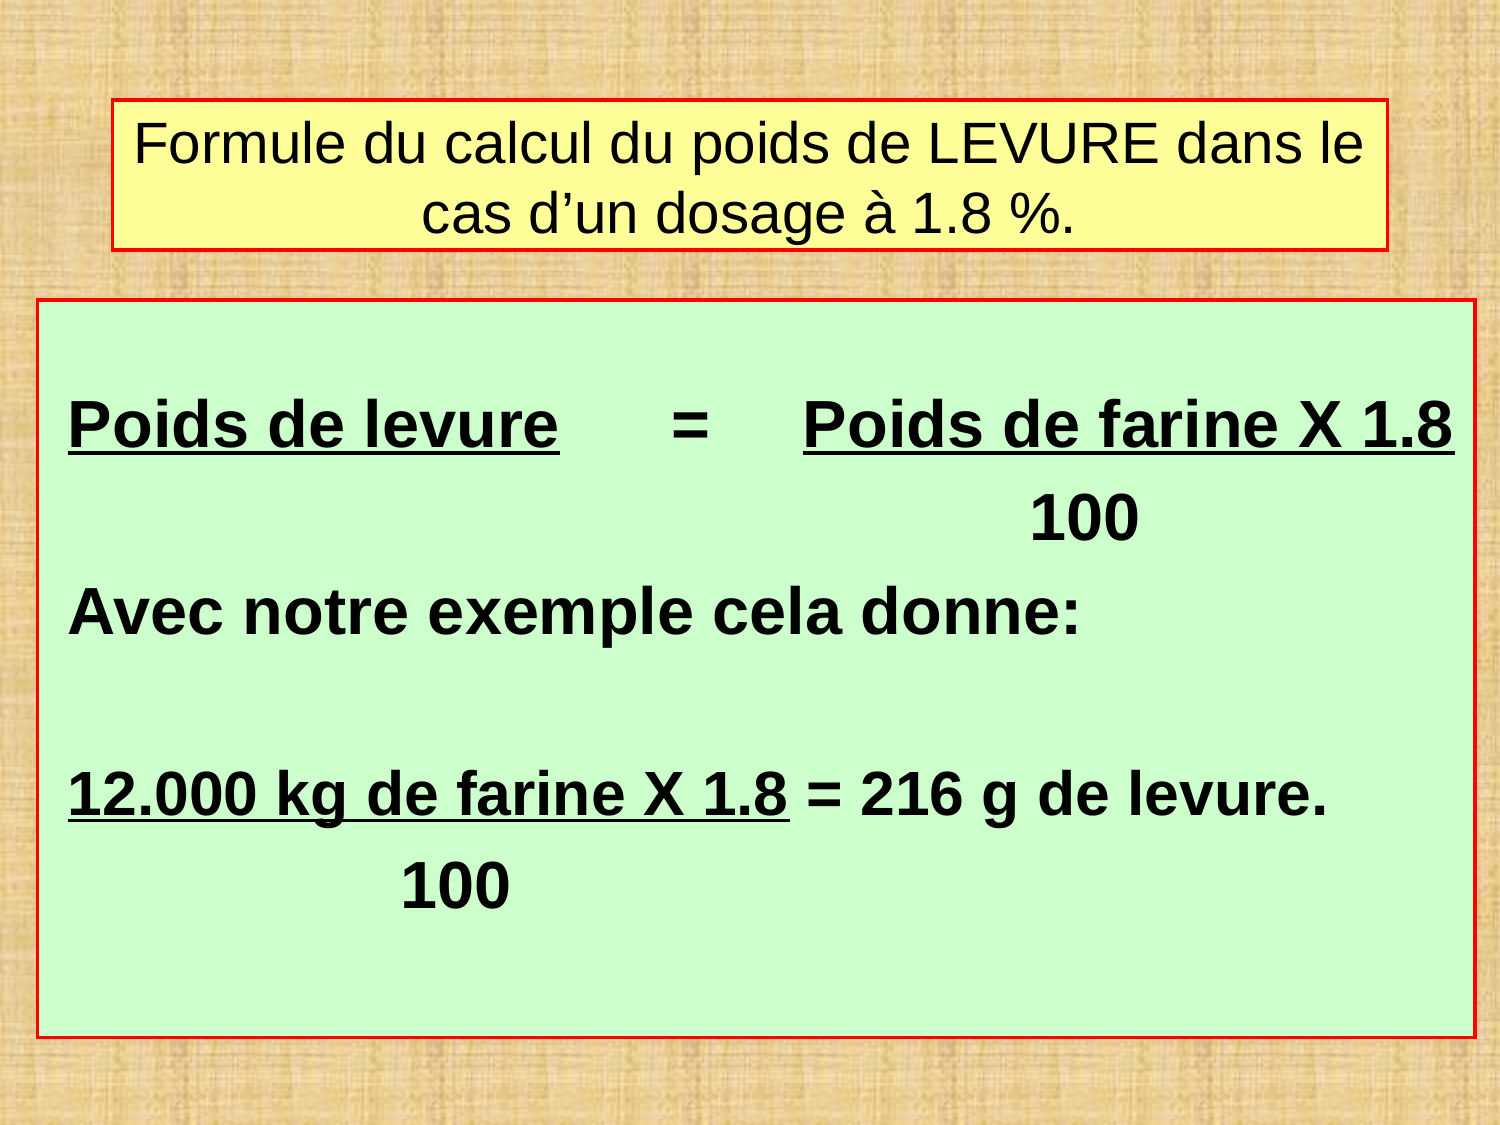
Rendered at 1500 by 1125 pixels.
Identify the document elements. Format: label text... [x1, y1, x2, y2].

picture [0, 0, 1500, 1125]
title Formule du calcul du poids de LEVURE dans le cas d’un dosage à 1.8 %. [112, 99, 1388, 250]
list Poids de levure = Poids de farine X 1.8 100 Avec notre exemple cela donne: 12.000 kg de farine X 1.8 = 216 g de levure. 100 [37, 299, 1475, 1038]
